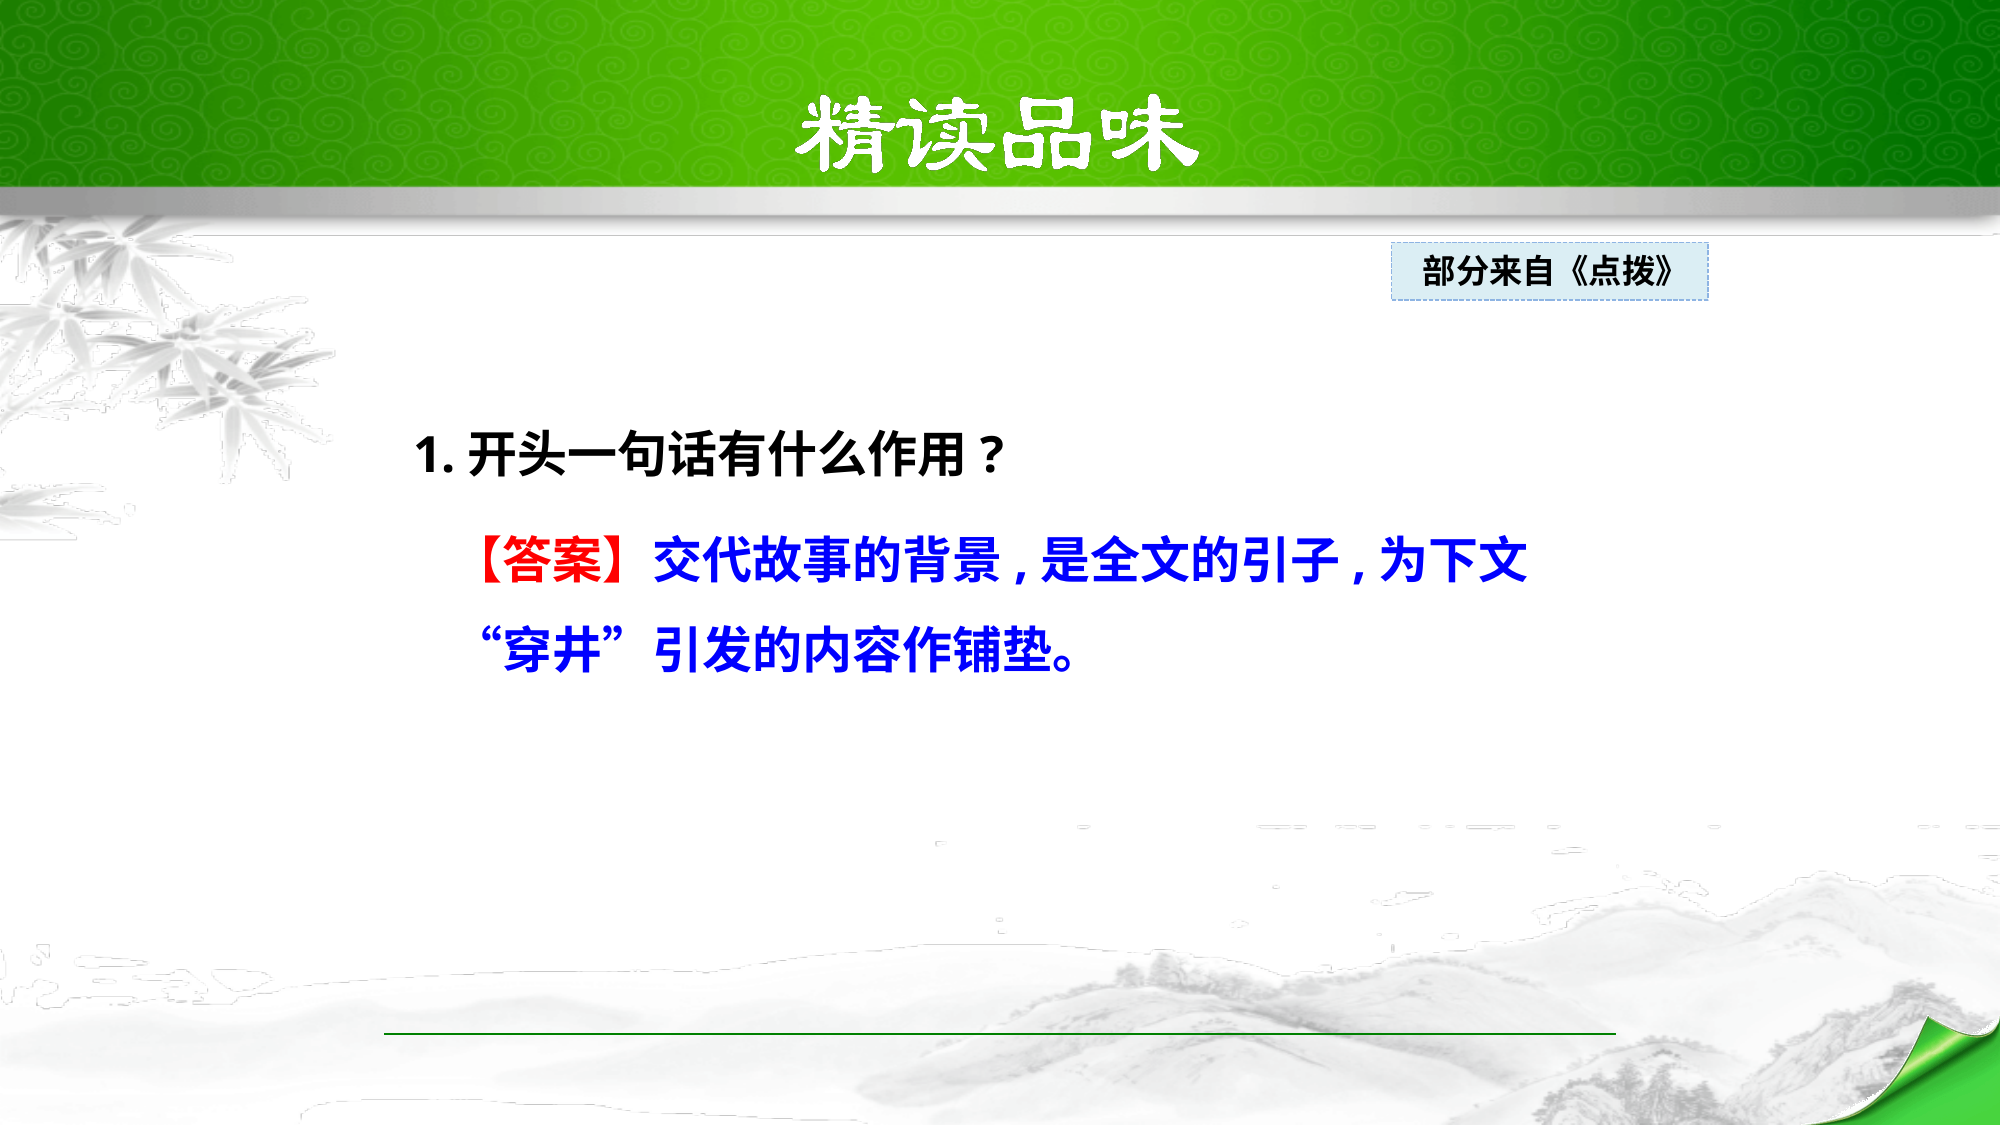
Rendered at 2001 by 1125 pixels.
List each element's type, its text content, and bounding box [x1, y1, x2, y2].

picture [0, 0, 2000, 570]
picture [0, 779, 2000, 1125]
text_box 【答案】交代故事的背景,是全文的引子,为下文“穿井”引发的内容作铺垫。 [437, 581, 1598, 686]
